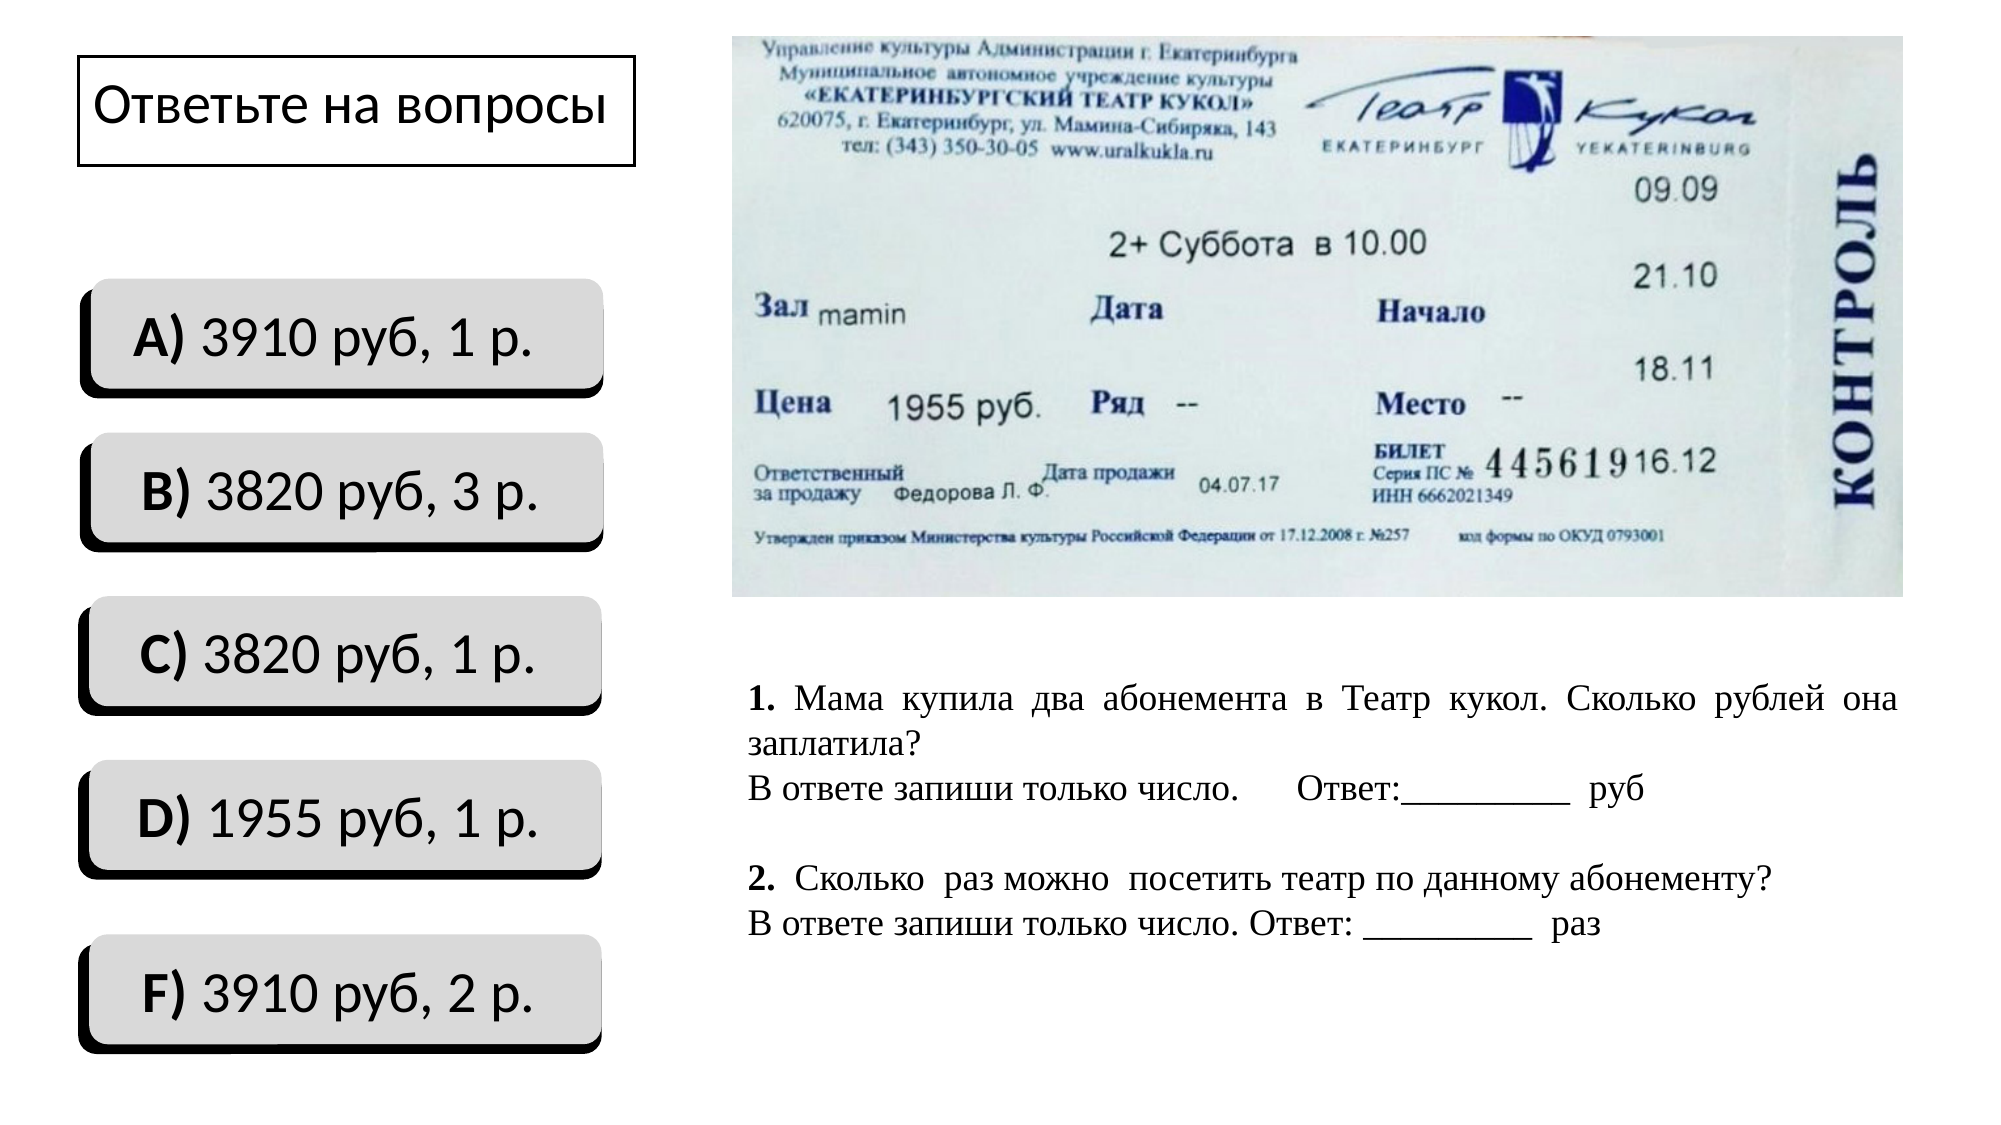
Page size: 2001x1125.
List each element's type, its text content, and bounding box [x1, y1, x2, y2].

text_box [77, 606, 603, 717]
text_box B) 3820 руб, 3 р. [126, 444, 555, 530]
text_box [77, 944, 127, 1056]
text_box [78, 288, 605, 400]
text_box F) 3910 руб, 2 р. [127, 946, 551, 1102]
text_box D) 1955 руб, 1 р. [122, 771, 556, 927]
text_box [89, 431, 605, 544]
text_box [556, 857, 603, 881]
text_box [77, 769, 122, 881]
text_box 1. Мама купила два абонемента в Театр кукол. Сколько рублей она заплатила? В ответе запиши только число. Ответ:_________ руб 2. Сколько раз можно посетить театр по данному абонементу? В ответе запиши только число. Ответ: _________ раз [732, 665, 1915, 951]
text_box А) 3910 руб, 1 р. [118, 290, 563, 376]
text_box [88, 595, 603, 708]
text_box [88, 933, 603, 1046]
text_box C) 3820 руб, 1 р. [125, 608, 553, 694]
picture [732, 36, 1903, 597]
text_box [88, 758, 603, 871]
text_box [77, 55, 635, 167]
list Ответьте на вопросы [78, 88, 929, 1069]
text_box [78, 442, 605, 554]
text_box [551, 1032, 603, 1055]
text_box [89, 277, 605, 390]
